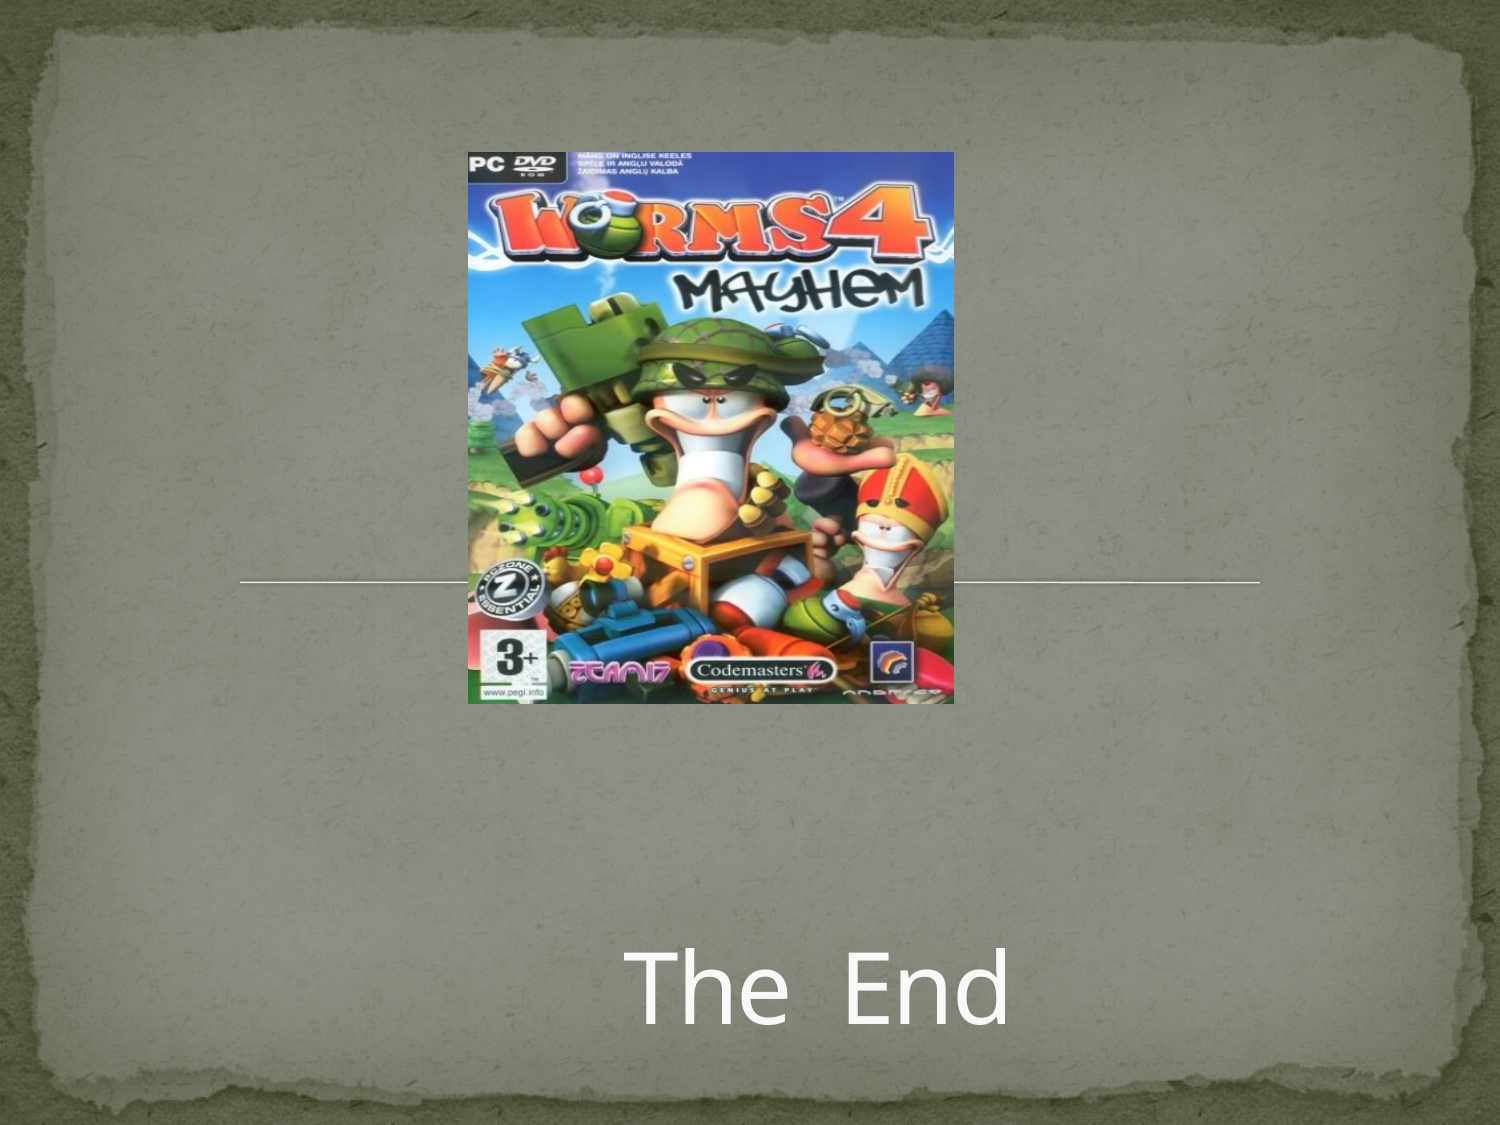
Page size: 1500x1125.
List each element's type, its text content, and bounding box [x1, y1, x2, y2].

picture [468, 152, 954, 704]
title The End [137, 726, 1500, 1052]
